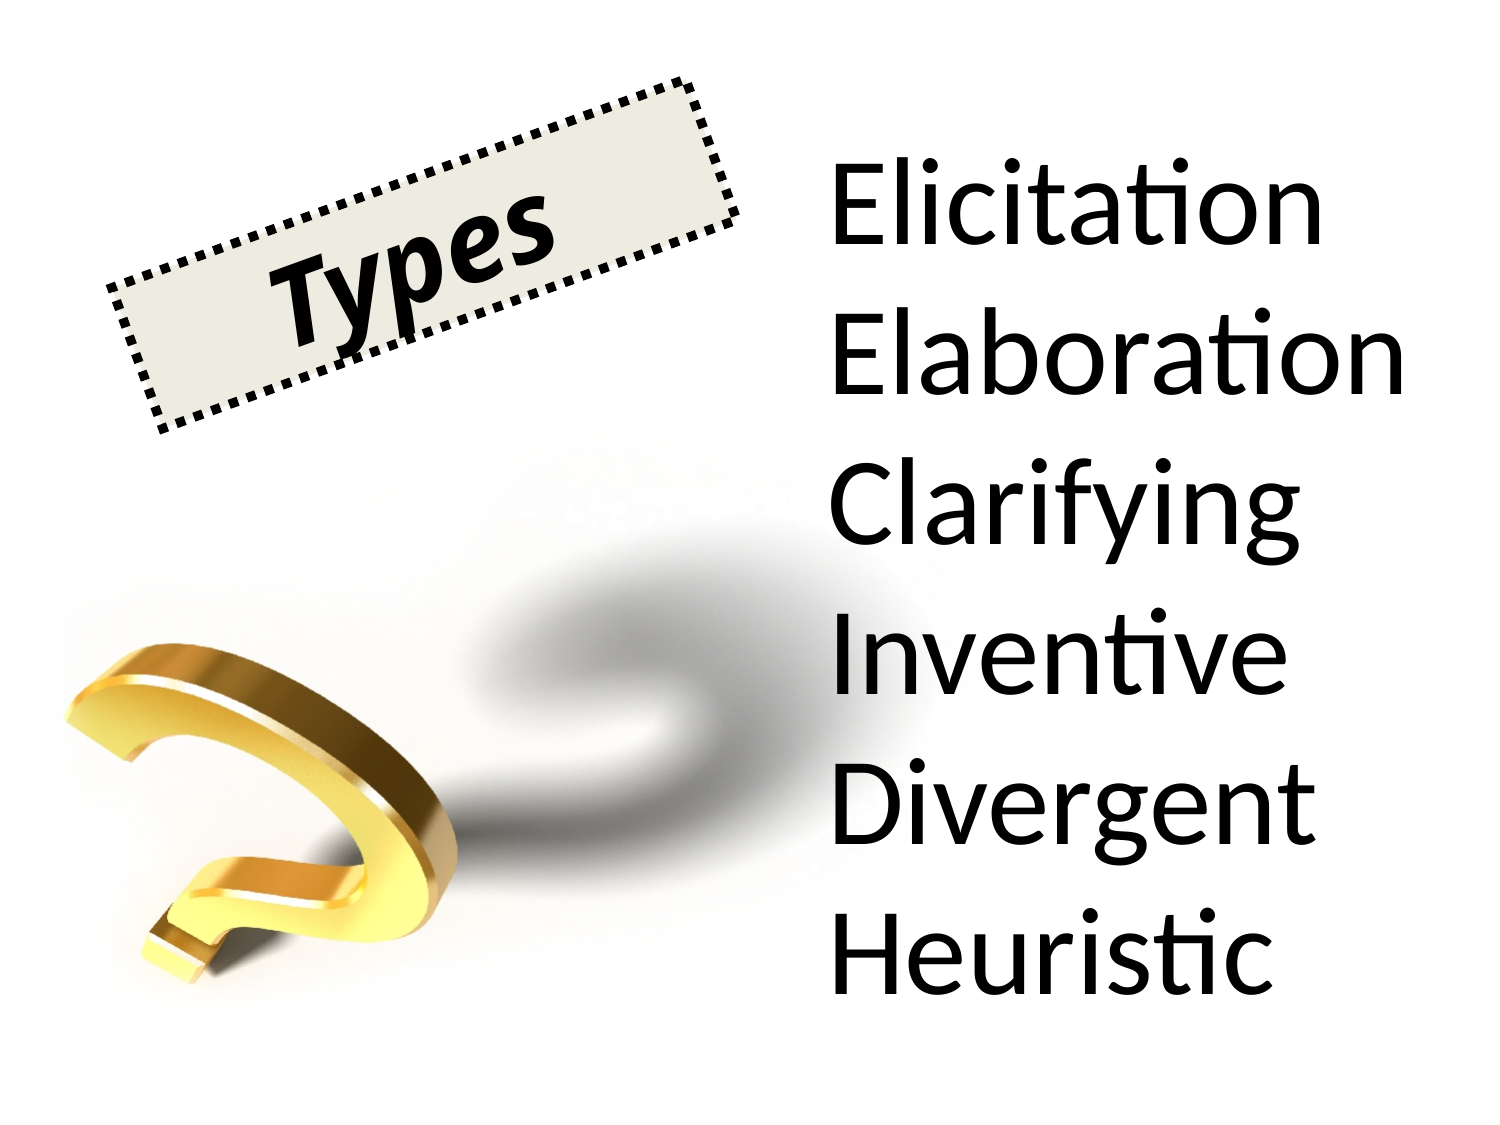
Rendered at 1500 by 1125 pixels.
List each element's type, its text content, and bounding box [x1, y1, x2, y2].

text_box Elicitation Elaboration Clarifying Inventive Divergent Heuristic [812, 112, 1425, 1125]
text_box Types [111, 79, 737, 310]
picture [0, 312, 1051, 1063]
